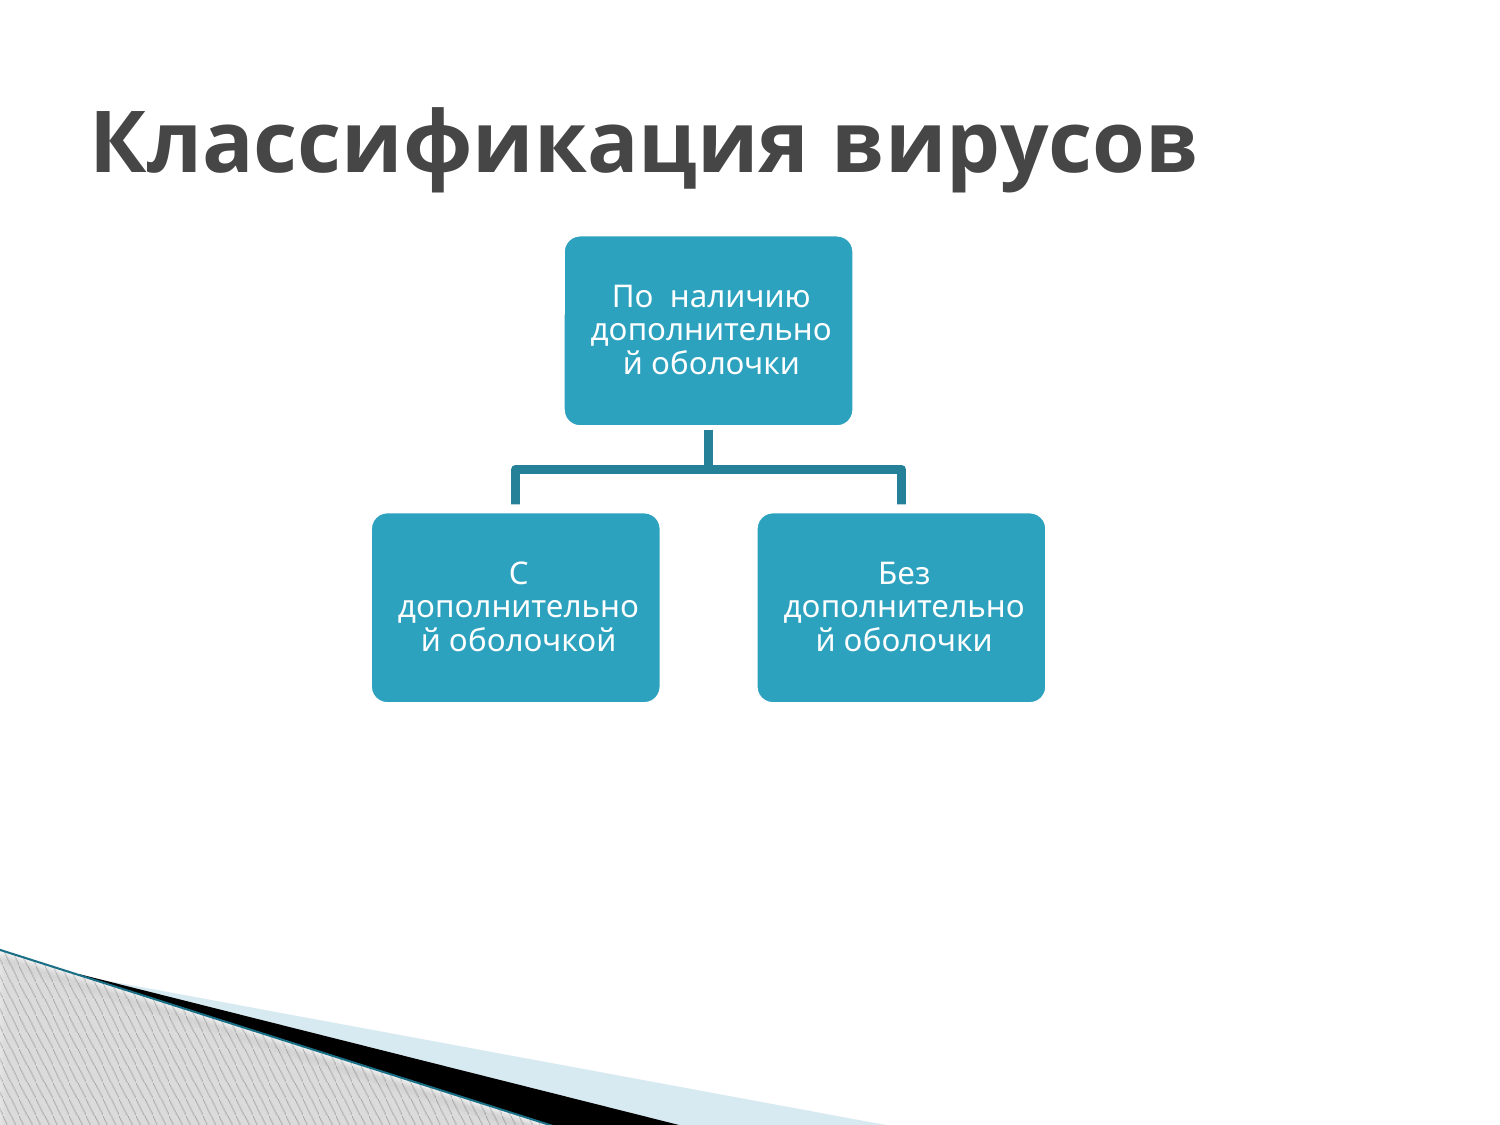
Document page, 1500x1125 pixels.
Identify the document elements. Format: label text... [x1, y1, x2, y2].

title Классификация вирусов [75, 45, 1425, 233]
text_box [253, 231, 1164, 708]
